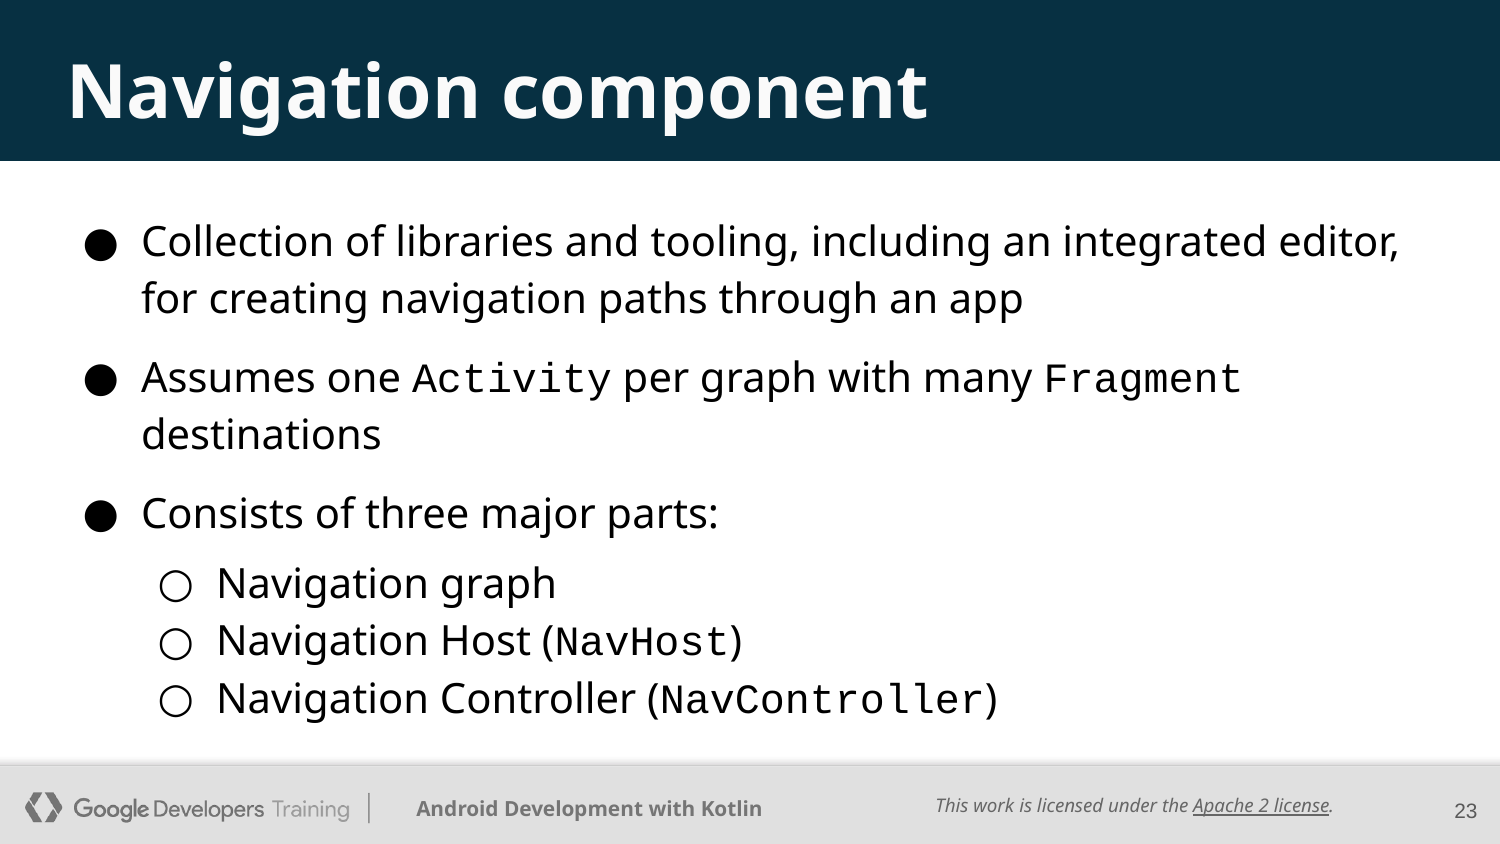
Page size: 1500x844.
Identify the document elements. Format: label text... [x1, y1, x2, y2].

picture [0, 161, 1500, 844]
slide_number ‹#› [1402, 777, 1493, 842]
title Navigation component [51, 28, 1449, 122]
list Collection of libraries and tooling, including an integrated editor, for creating navigation paths through an app Assumes one Activity per graph with many Fragment destinations Consists of three major parts: Navigation graph Navigation Host (NavHost) Navigation Controller (NavController) [51, 192, 1449, 726]
